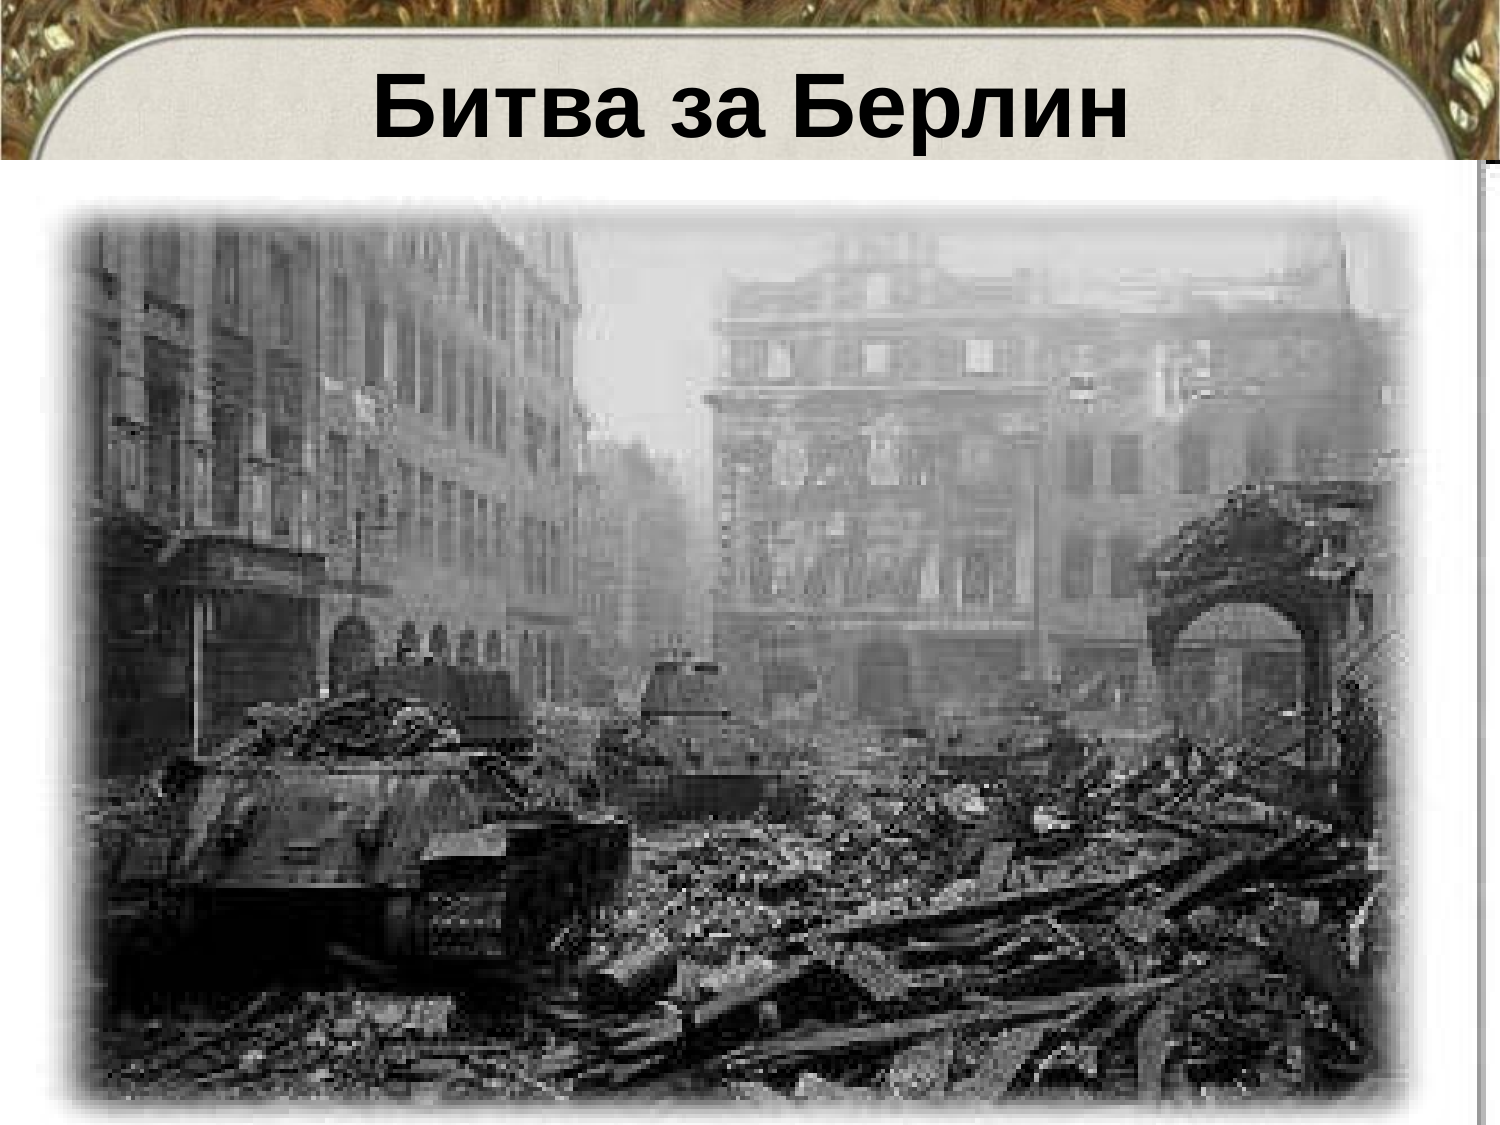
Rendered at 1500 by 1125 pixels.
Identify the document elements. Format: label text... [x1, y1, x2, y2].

title Битва за Берлин [76, 31, 1427, 159]
picture [0, 0, 1500, 1125]
